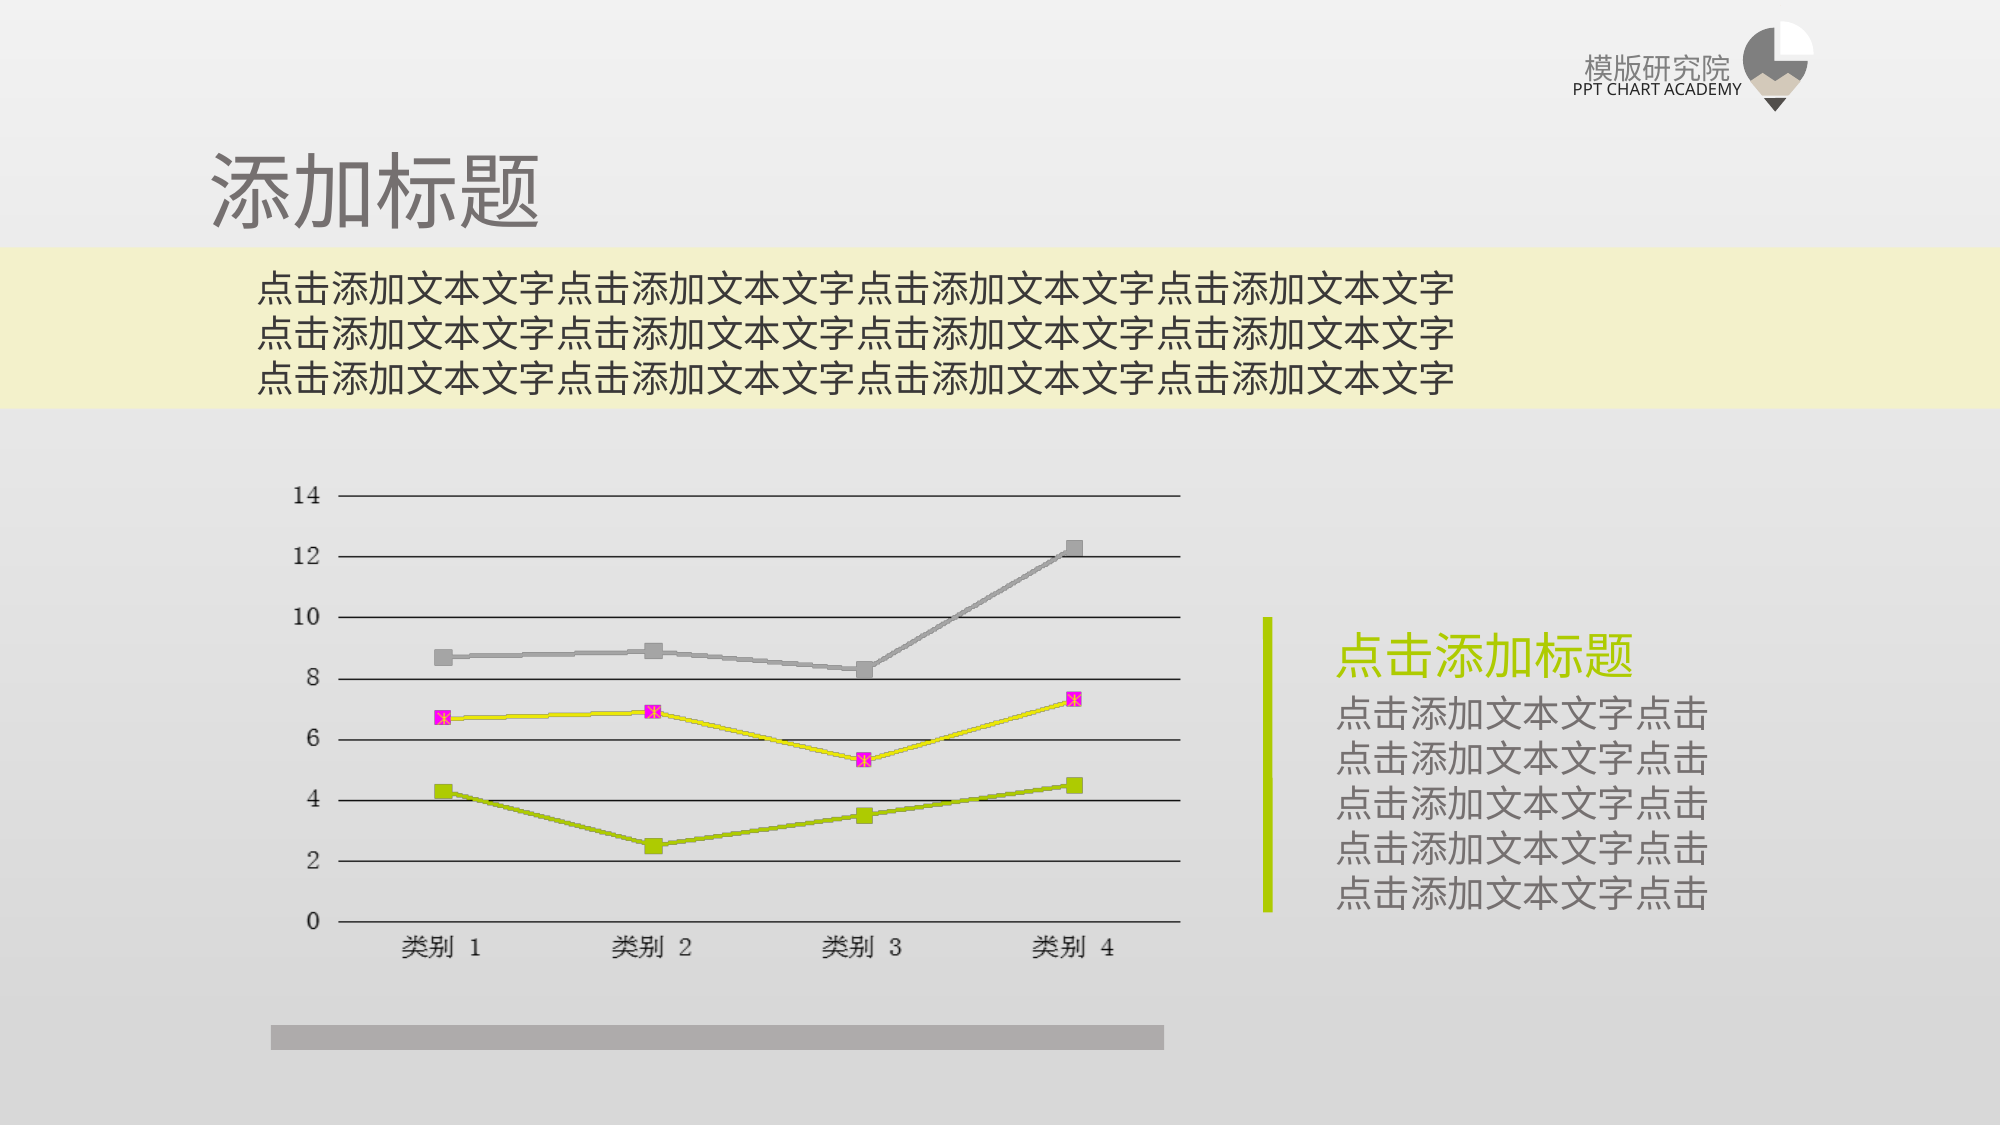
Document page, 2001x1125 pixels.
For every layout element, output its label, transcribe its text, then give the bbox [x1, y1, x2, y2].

text_box [0, 247, 2000, 409]
text_box 点击添加文本文字点击添加文本文字点击添加文本文字点击添加文本文字 点击添加文本文字点击添加文本文字点击添加文本文字点击添加文本文字 点击添加文本文字点击添加文本文字点击添加文本文字点击添加文本文字 [241, 257, 1472, 407]
picture [270, 460, 1204, 983]
text_box 点击添加标题 [1319, 617, 1650, 692]
text_box 点击添加文本文字点击 点击添加文本文字点击 点击添加文本文字点击 点击添加文本文字点击 点击添加文本文字点击 [1320, 682, 1726, 923]
text_box 添加标题 [194, 131, 557, 246]
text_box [1568, 42, 1737, 100]
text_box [1742, 4, 1814, 112]
text_box [270, 1025, 1165, 1050]
